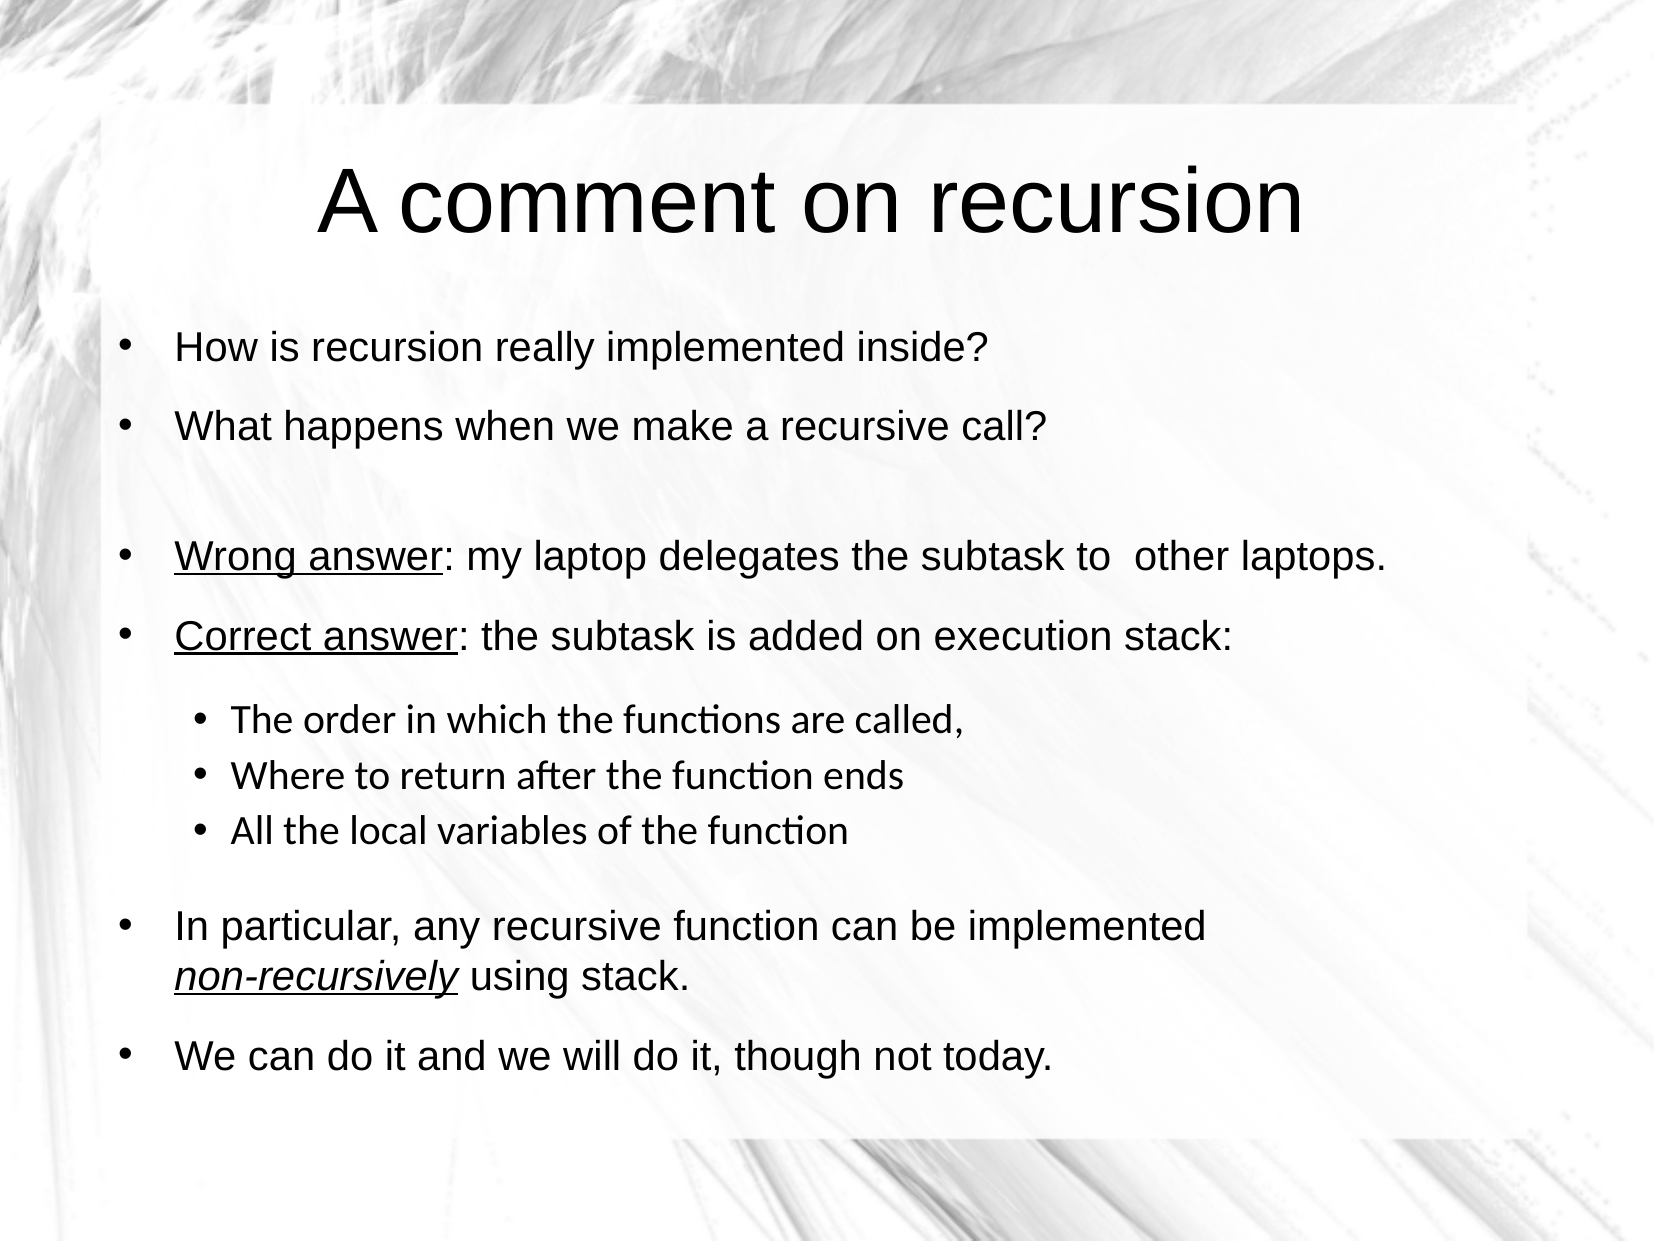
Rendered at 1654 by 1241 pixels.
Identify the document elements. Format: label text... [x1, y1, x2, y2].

picture [0, 0, 1654, 1241]
title A comment on recursion [118, 112, 1506, 281]
list How is recursion really implemented inside? What happens when we make a recursive call? Wrong answer: my laptop delegates the subtask to other laptops. Correct answer: the subtask is added on execution stack: The order in which the functions are called, Where to return after the function ends All the local variables of the function In particular, any recursive function can be implemented non-recursively using stack. We can do it and we will do it, though not today. [118, 319, 1571, 1102]
